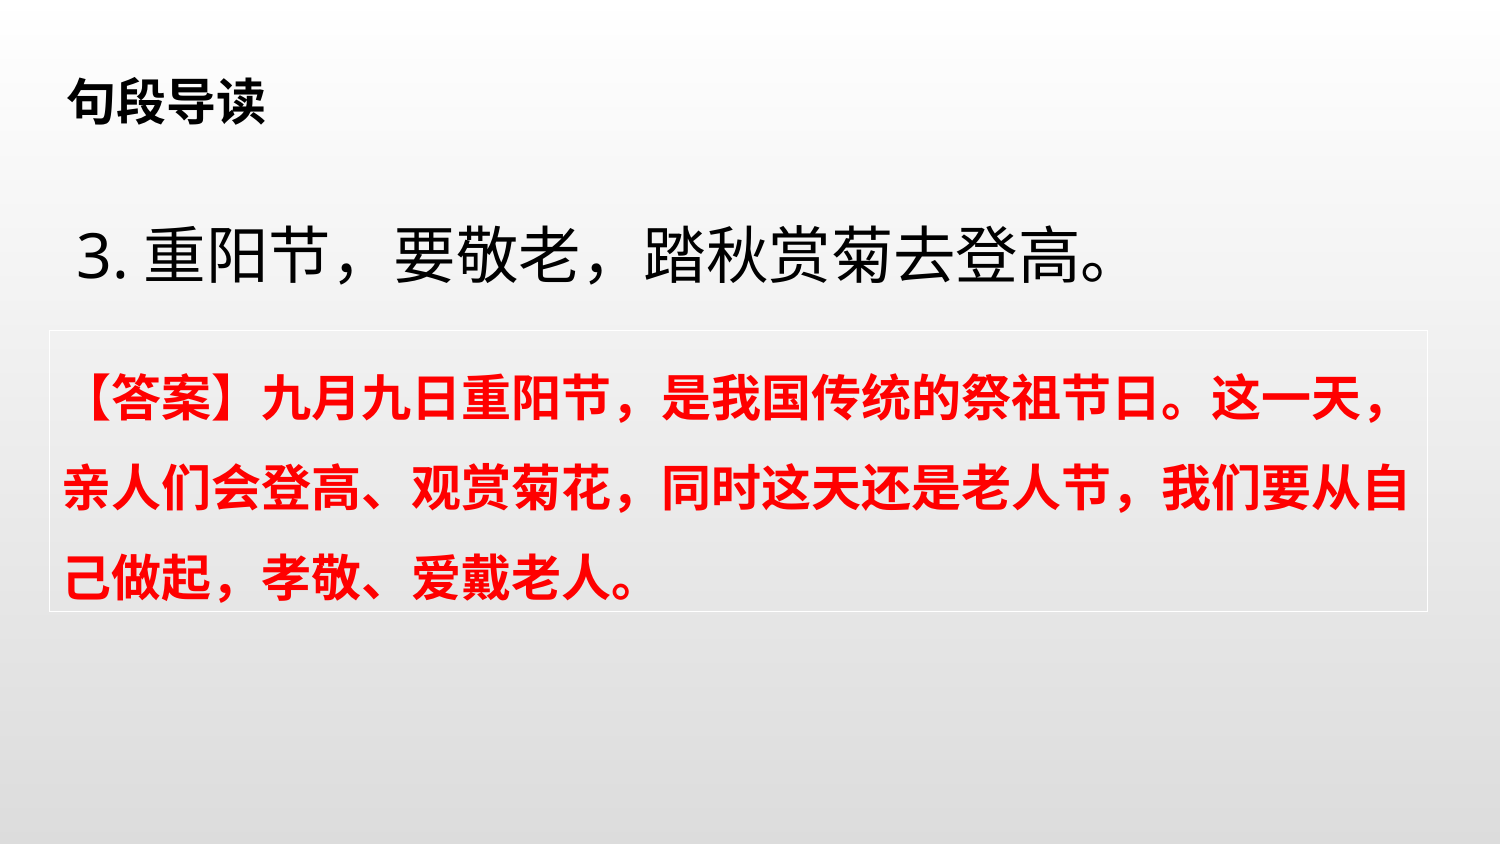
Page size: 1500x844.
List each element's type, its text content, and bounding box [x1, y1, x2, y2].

text_box 【答案】九月九日重阳节，是我国传统的祭祖节日。这一天，亲人们会登高、观赏菊花，同时这天还是老人节，我们要从自己做起，孝敬、爱戴老人。 [49, 330, 1428, 612]
text_box 句段导读 [0, 71, 328, 134]
text_box 3.重阳节，要敬老，踏秋赏菊去登高。 [65, 172, 1410, 297]
